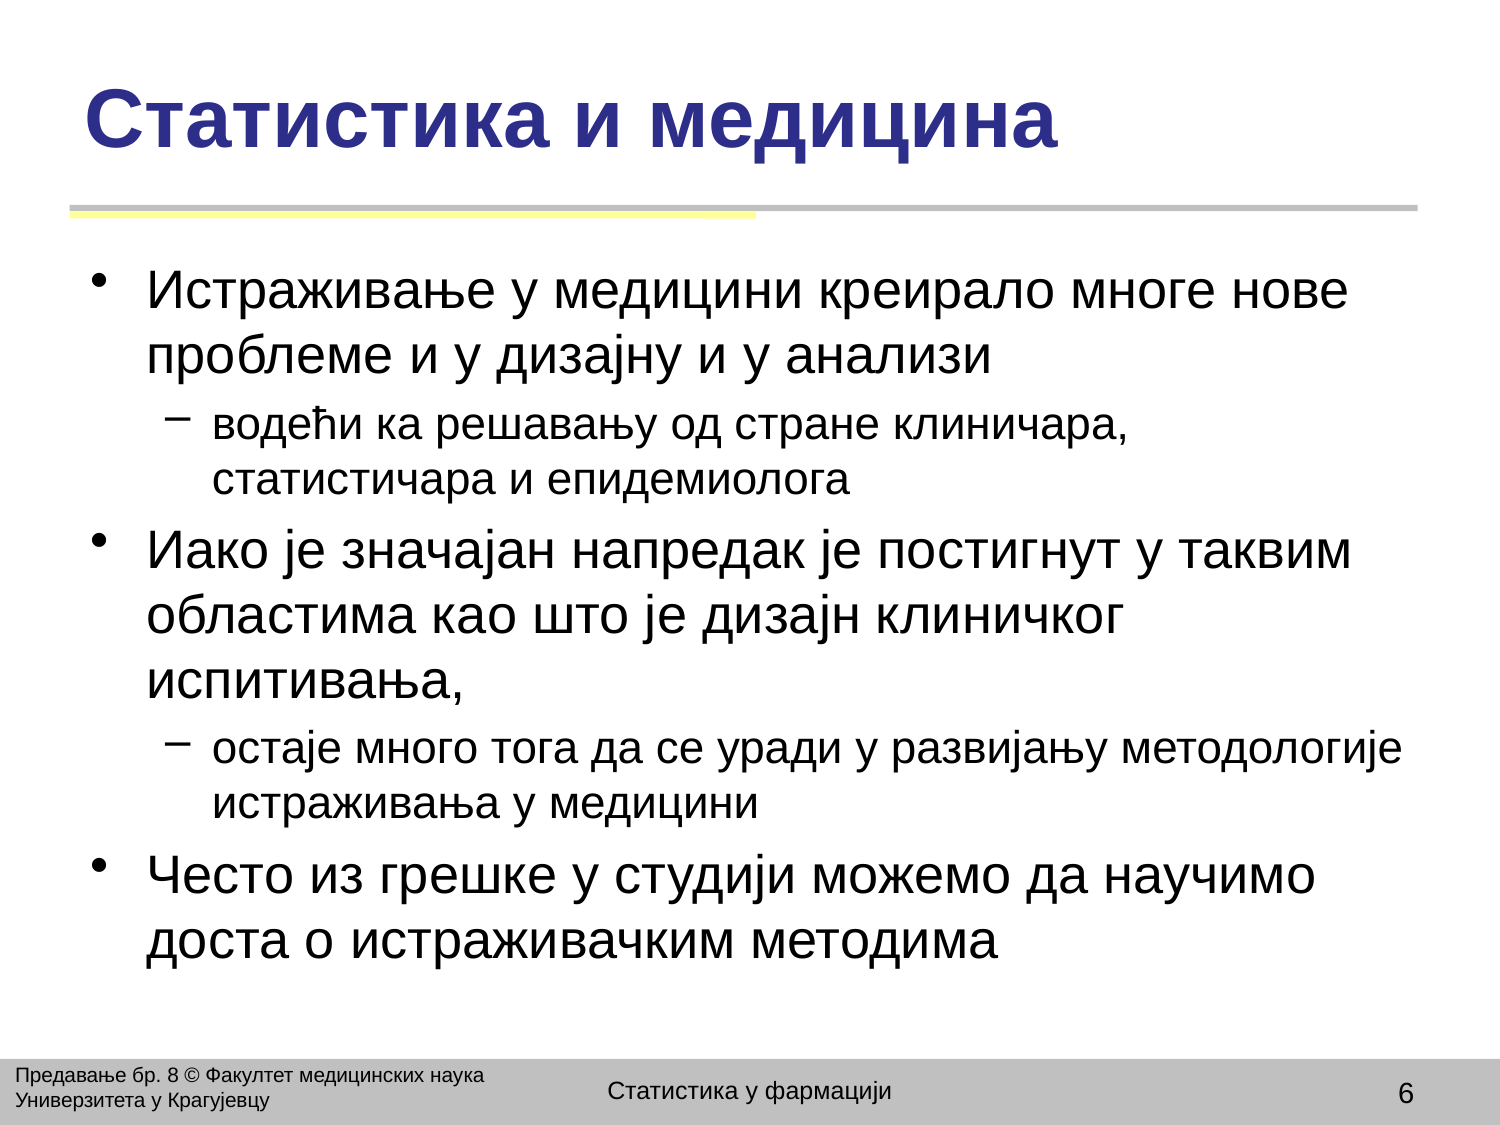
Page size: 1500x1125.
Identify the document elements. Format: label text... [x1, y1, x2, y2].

footer Статистика у фармацији [512, 1066, 988, 1125]
list Истраживање у медицини креирало многе нове проблеме и у дизајну и у анализи водећи ка решавању од стране клиничара, статистичара и епидемиолога Иако је значајан напредак је постигнут у таквим областима као што је дизајн клиничког испитивања, остаје много тога да се уради у развијању методологије истраживања у медицини Често из грешке у студији можемо да научимо доста о истраживачким методима [74, 246, 1426, 1023]
title Статистика и медицина [69, 19, 1426, 208]
slide_number Предавање бр. 8 © Факултет медицинских наука Универзитета у Крагујевцу [0, 1053, 631, 1108]
slide_number 6 [1079, 1066, 1430, 1125]
